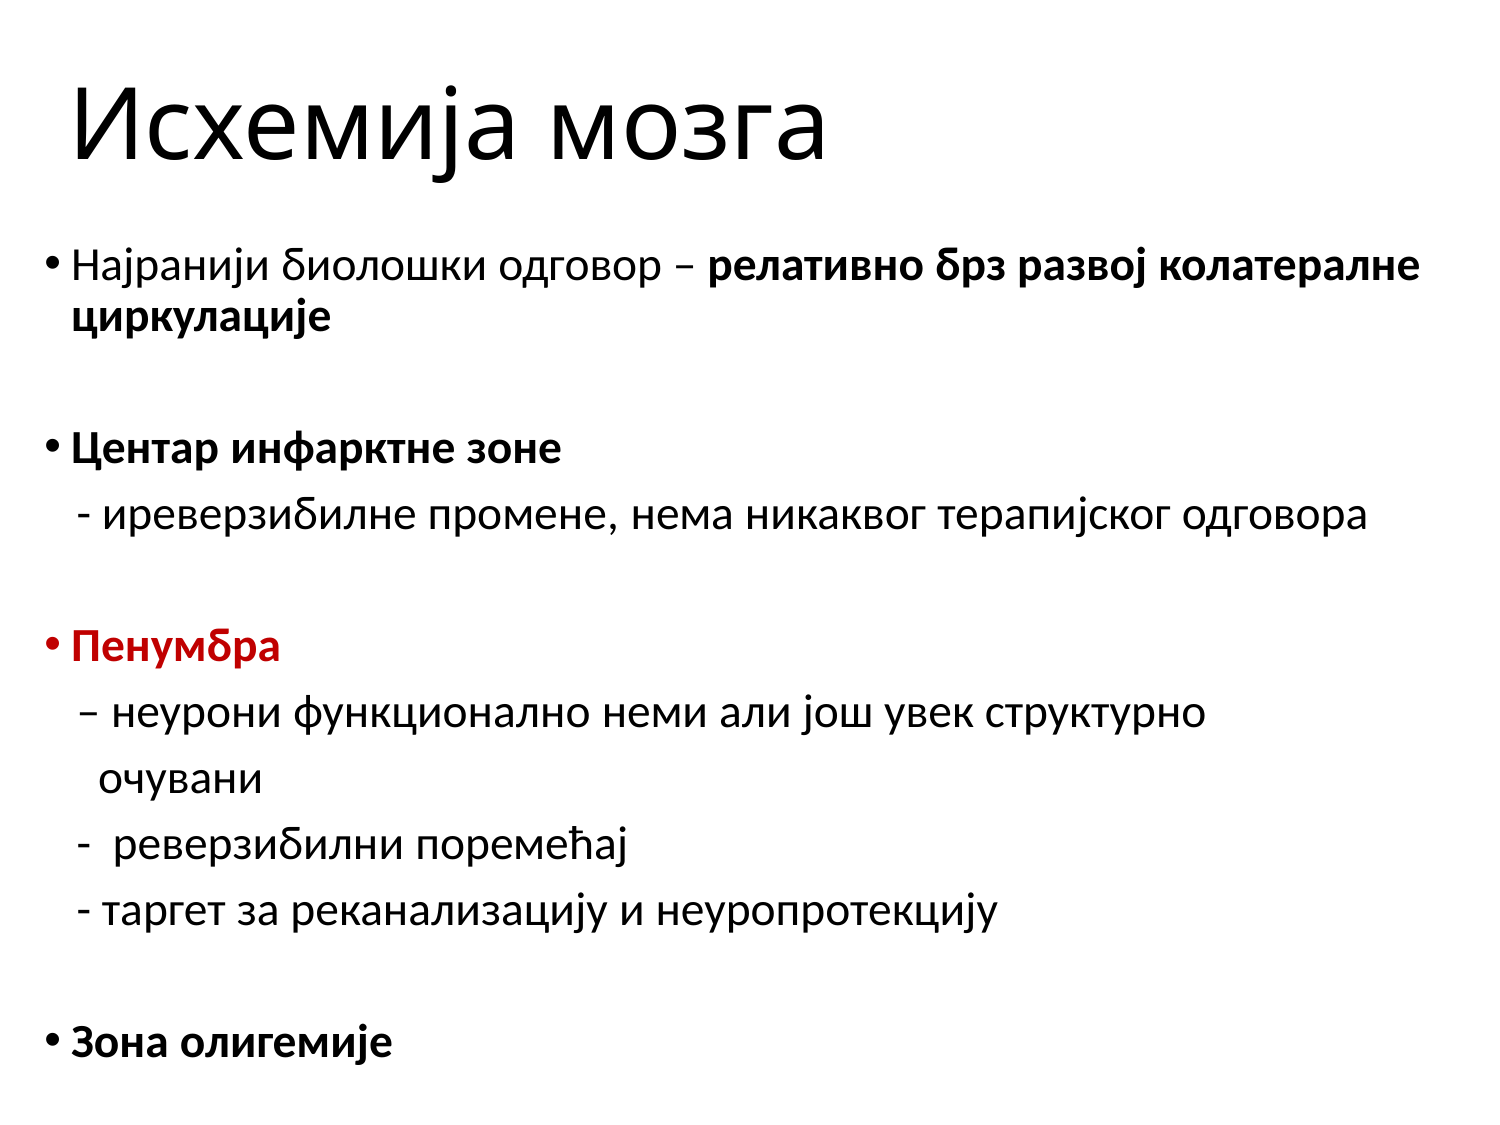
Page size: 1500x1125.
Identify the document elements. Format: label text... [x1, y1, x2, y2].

title Исхемија мозга [53, 19, 1347, 231]
list Најранији биолошки одговор – релативно брз развој колатералне циркулације Центар инфарктне зоне - иреверзибилне промене, нема никаквог терапијског одговора Пенумбра – неурони функционално неми али још увек структурно очувани - реверзибилни поремећај - таргет за реканализацију и неуропротекцију Зона олигемије [29, 231, 1500, 1083]
